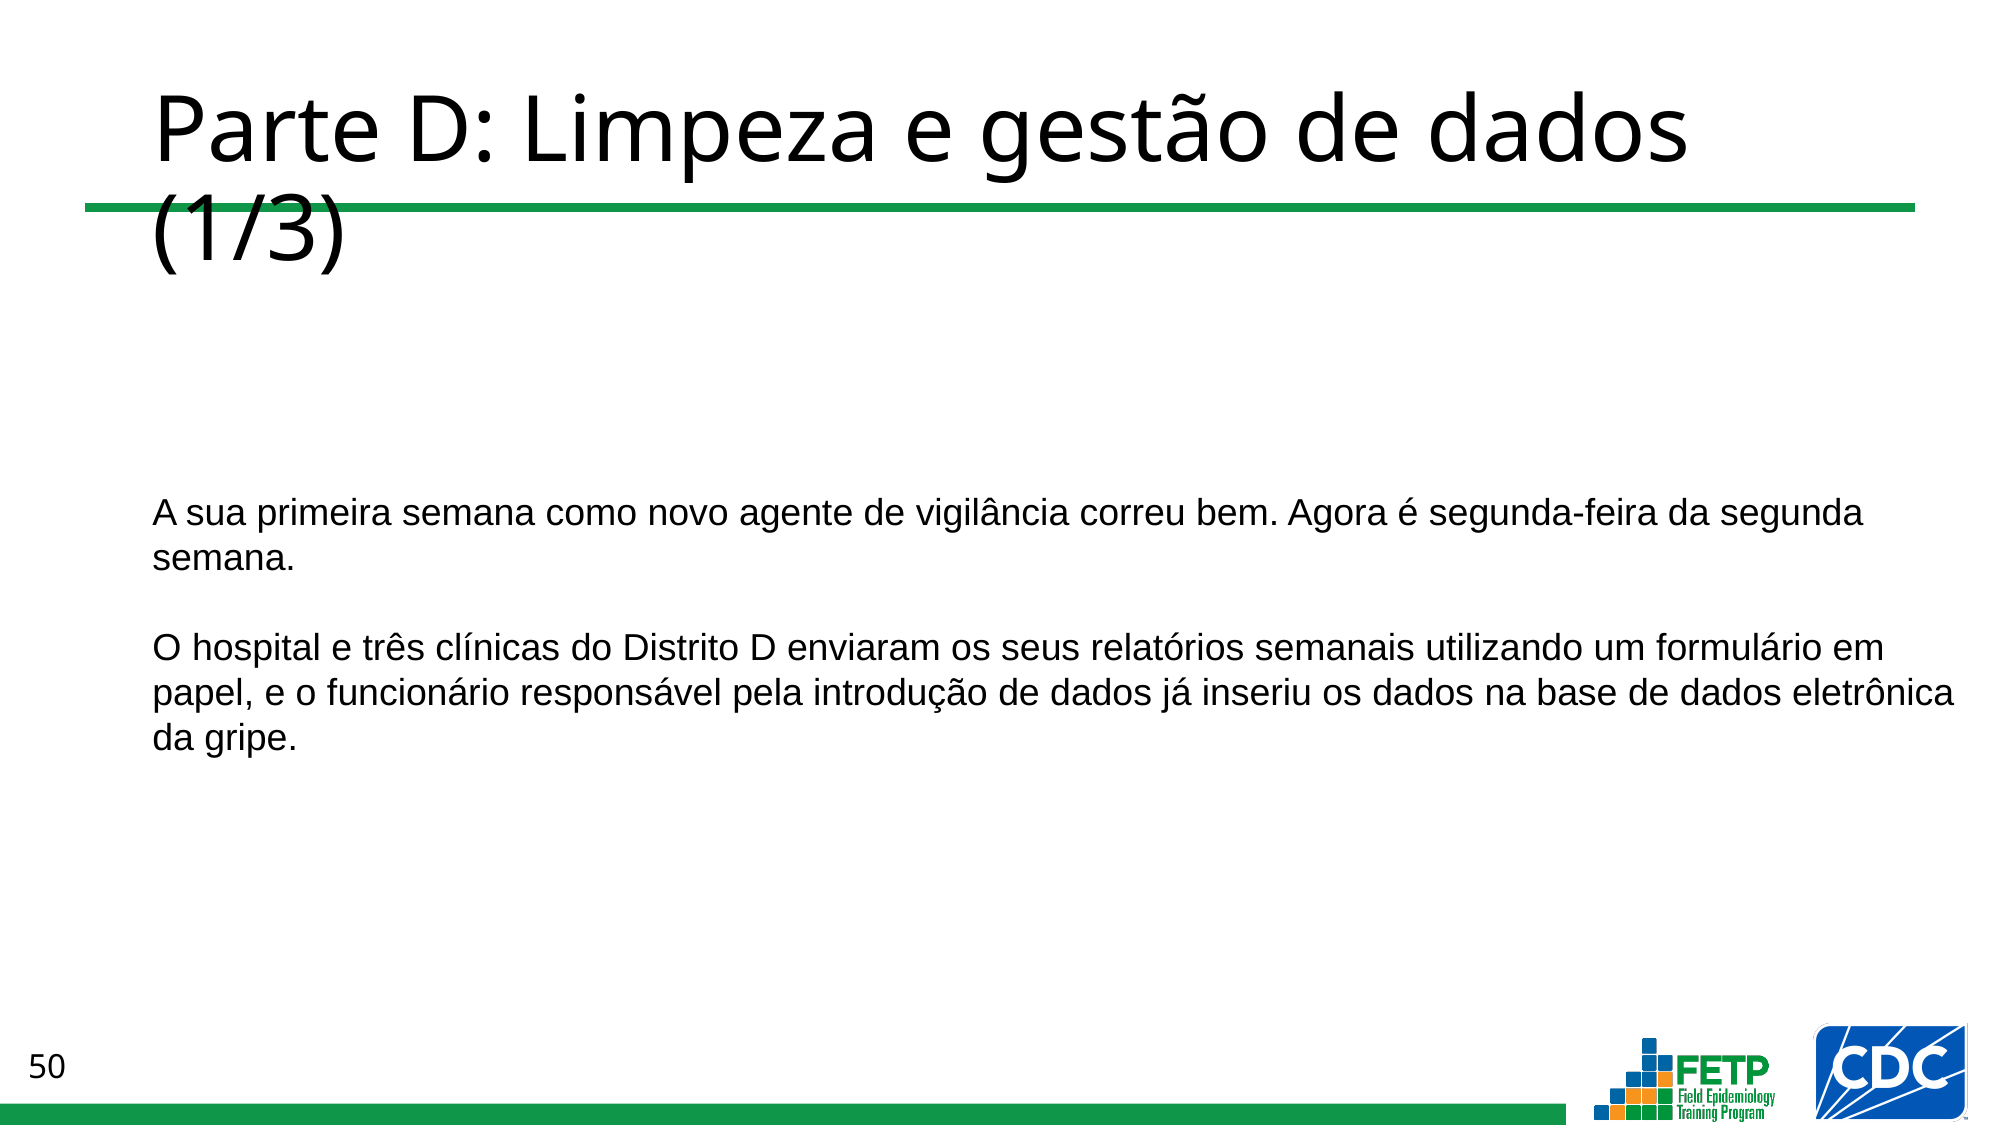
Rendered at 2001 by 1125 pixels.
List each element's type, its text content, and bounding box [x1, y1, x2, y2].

picture [1813, 1023, 1968, 1122]
picture [1594, 1038, 1775, 1122]
title Parte D: Limpeza e gestão de dados (1/3) [137, 75, 1863, 207]
list A sua primeira semana como novo agente de vigilância correu bem. Agora é segunda-feira da segunda semana. O hospital e três clínicas do Distrito D enviaram os seus relatórios semanais utilizando um formulário em papel, e o funcionário responsável pela introdução de dados já inseriu os dados na base de dados eletrônica da gripe. [137, 242, 2000, 1004]
